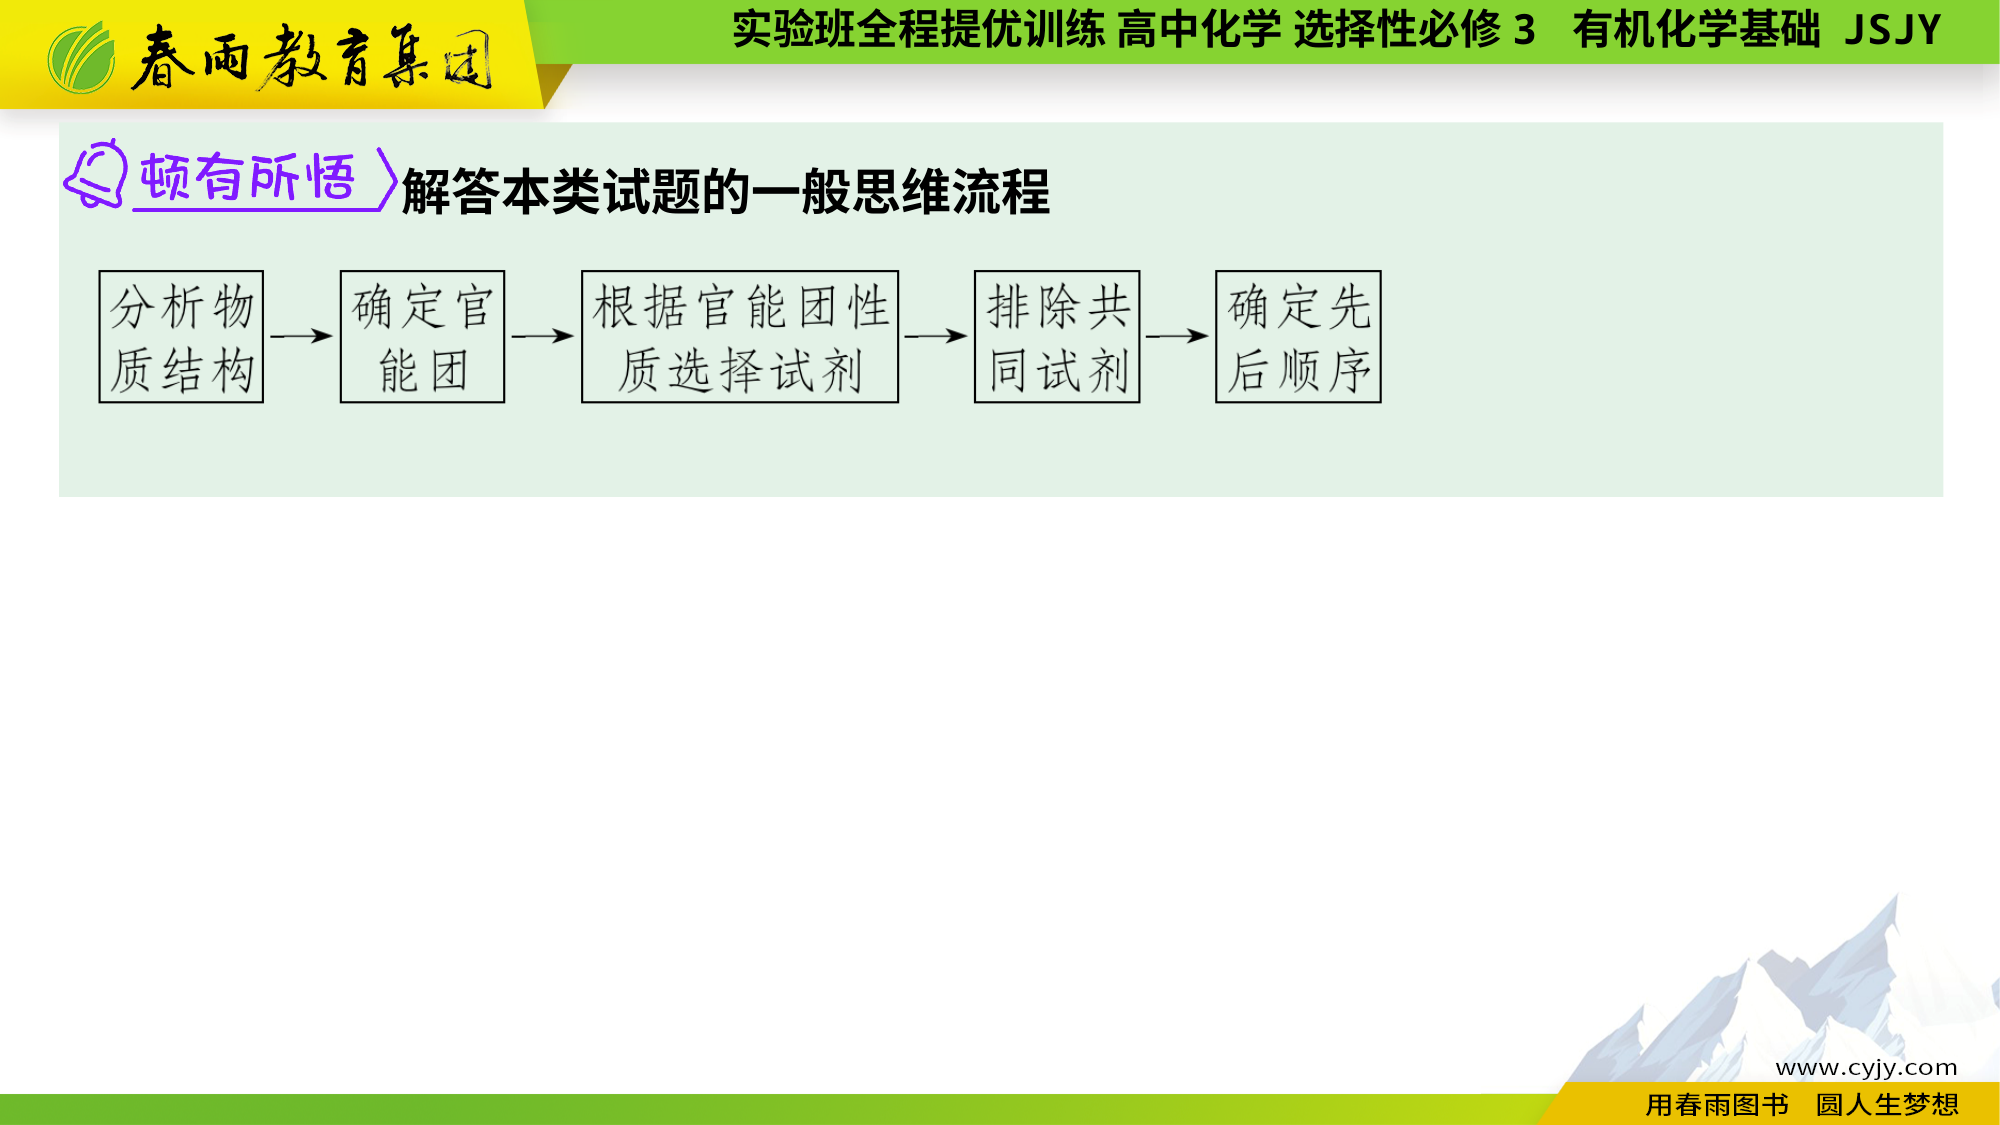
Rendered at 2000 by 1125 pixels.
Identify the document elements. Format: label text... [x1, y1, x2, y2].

list 解答本类试题的一般思维流程 [59, 122, 1944, 497]
picture [0, 0, 2000, 1125]
